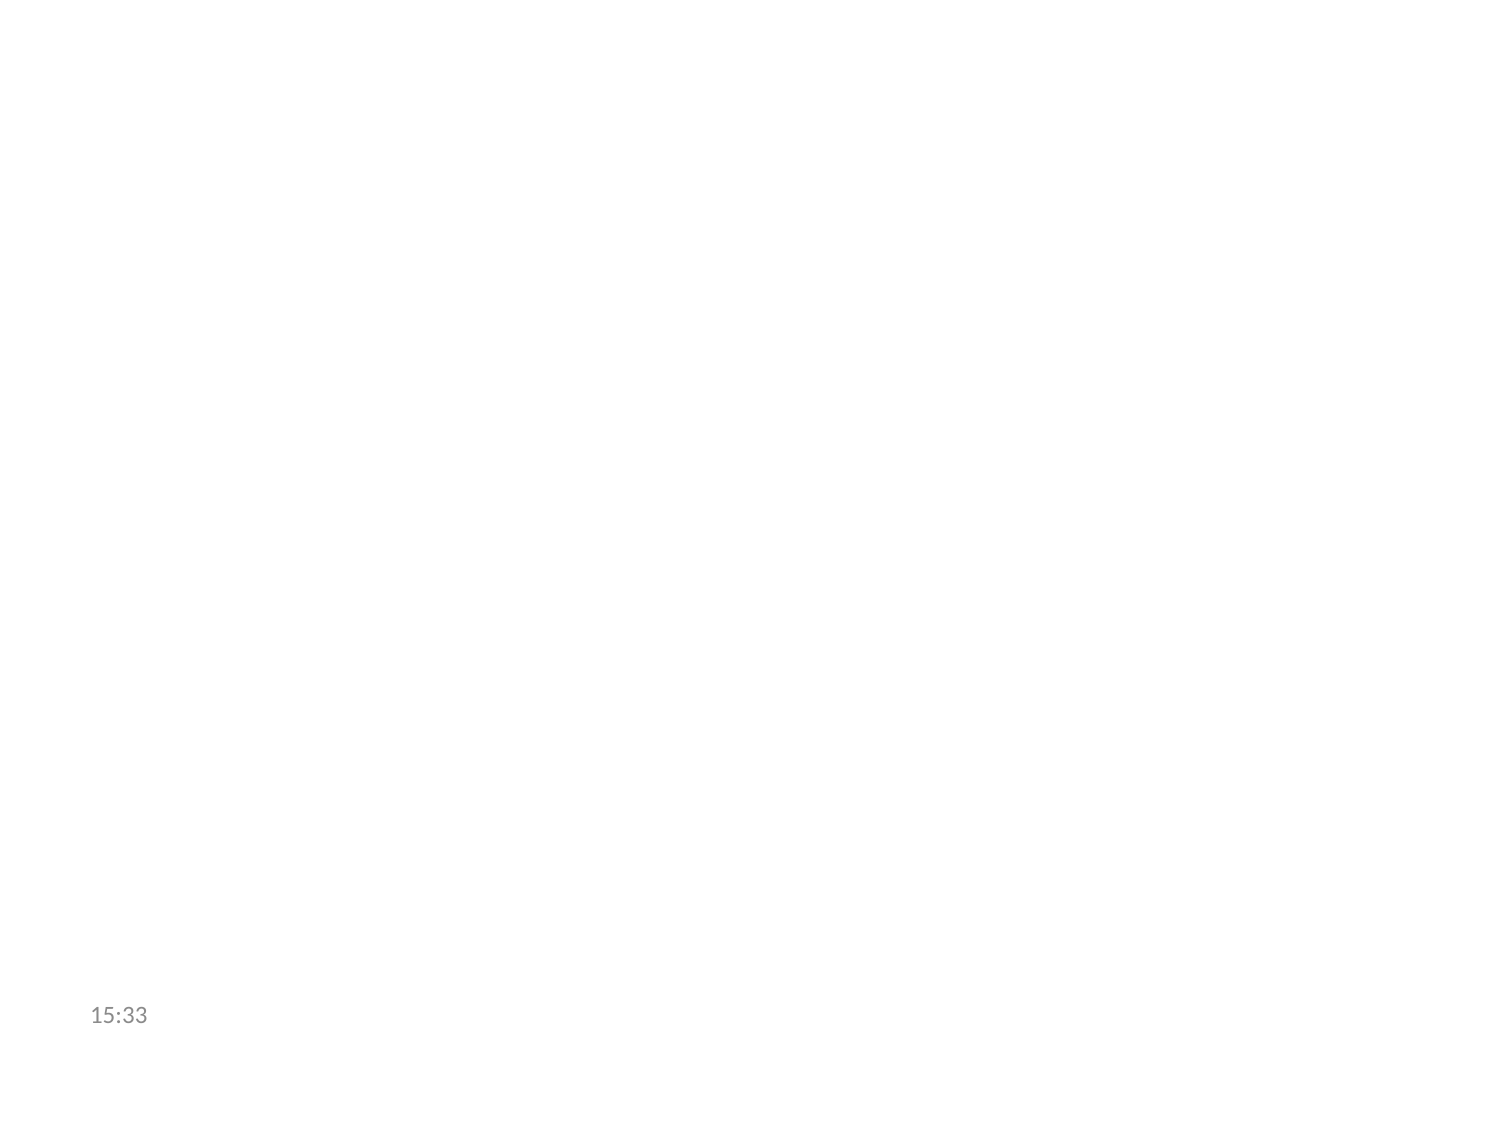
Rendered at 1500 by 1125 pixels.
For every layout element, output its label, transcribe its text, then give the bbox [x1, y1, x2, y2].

text_box 15:35 [75, 983, 425, 1044]
